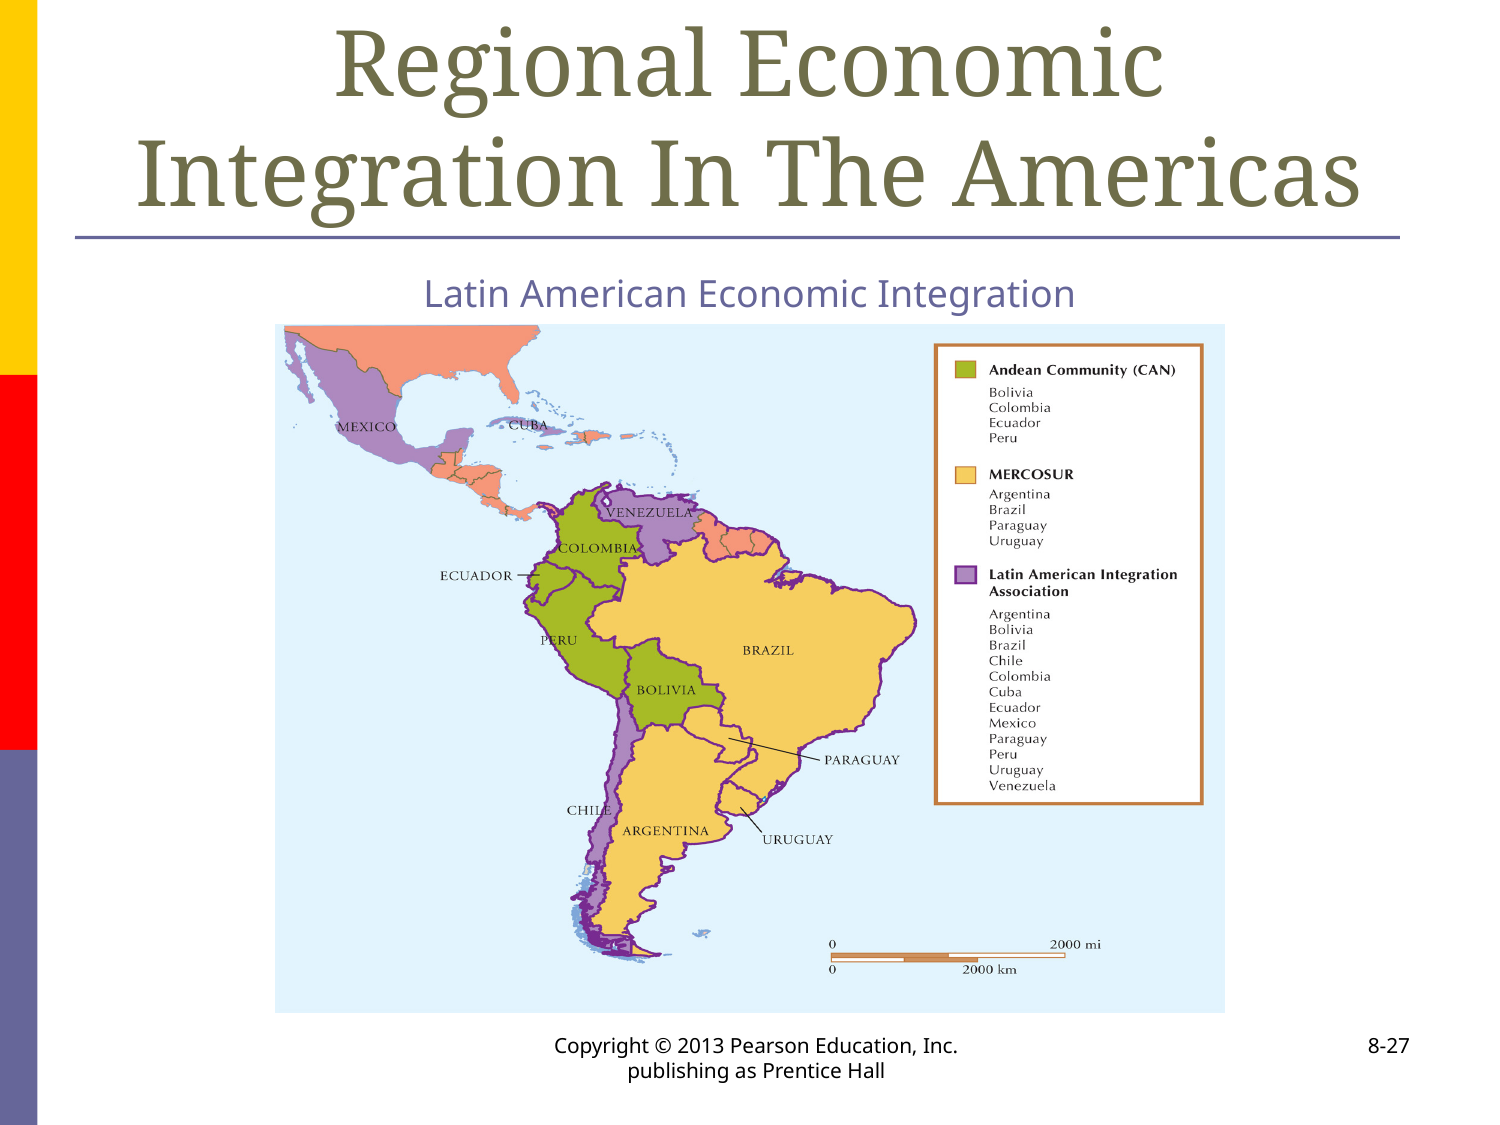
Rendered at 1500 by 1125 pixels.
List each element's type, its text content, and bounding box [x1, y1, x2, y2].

footer Copyright © 2013 Pearson Education, Inc. publishing as Prentice Hall [500, 1025, 1013, 1100]
list Latin American Economic Integration [75, 262, 1425, 1006]
title Regional Economic Integration In The Americas [75, 45, 1425, 233]
slide_number 8-27 [1074, 1025, 1425, 1100]
picture [274, 324, 1226, 1013]
